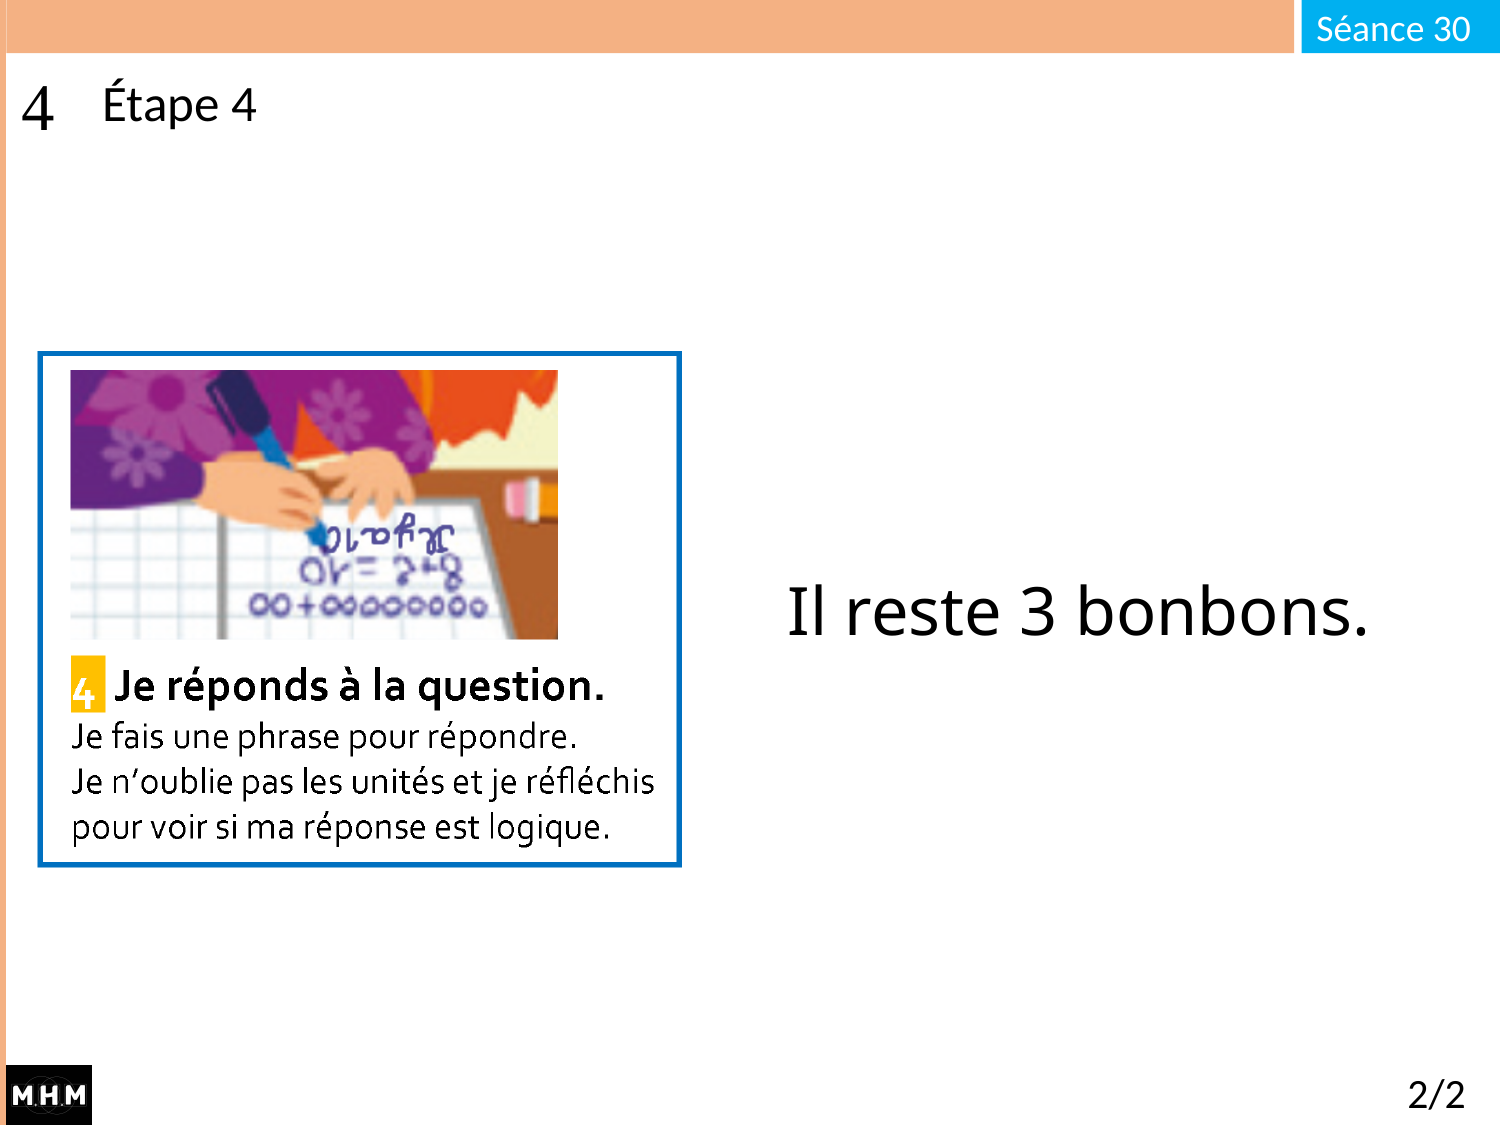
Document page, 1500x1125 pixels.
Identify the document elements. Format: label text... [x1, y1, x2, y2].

picture [34, 350, 684, 869]
text_box Il reste 3 bonbons. [773, 561, 1423, 657]
title Étape 4 [87, 32, 1382, 140]
list 2/2 [1373, 1064, 1500, 1125]
picture [6, 1065, 92, 1125]
